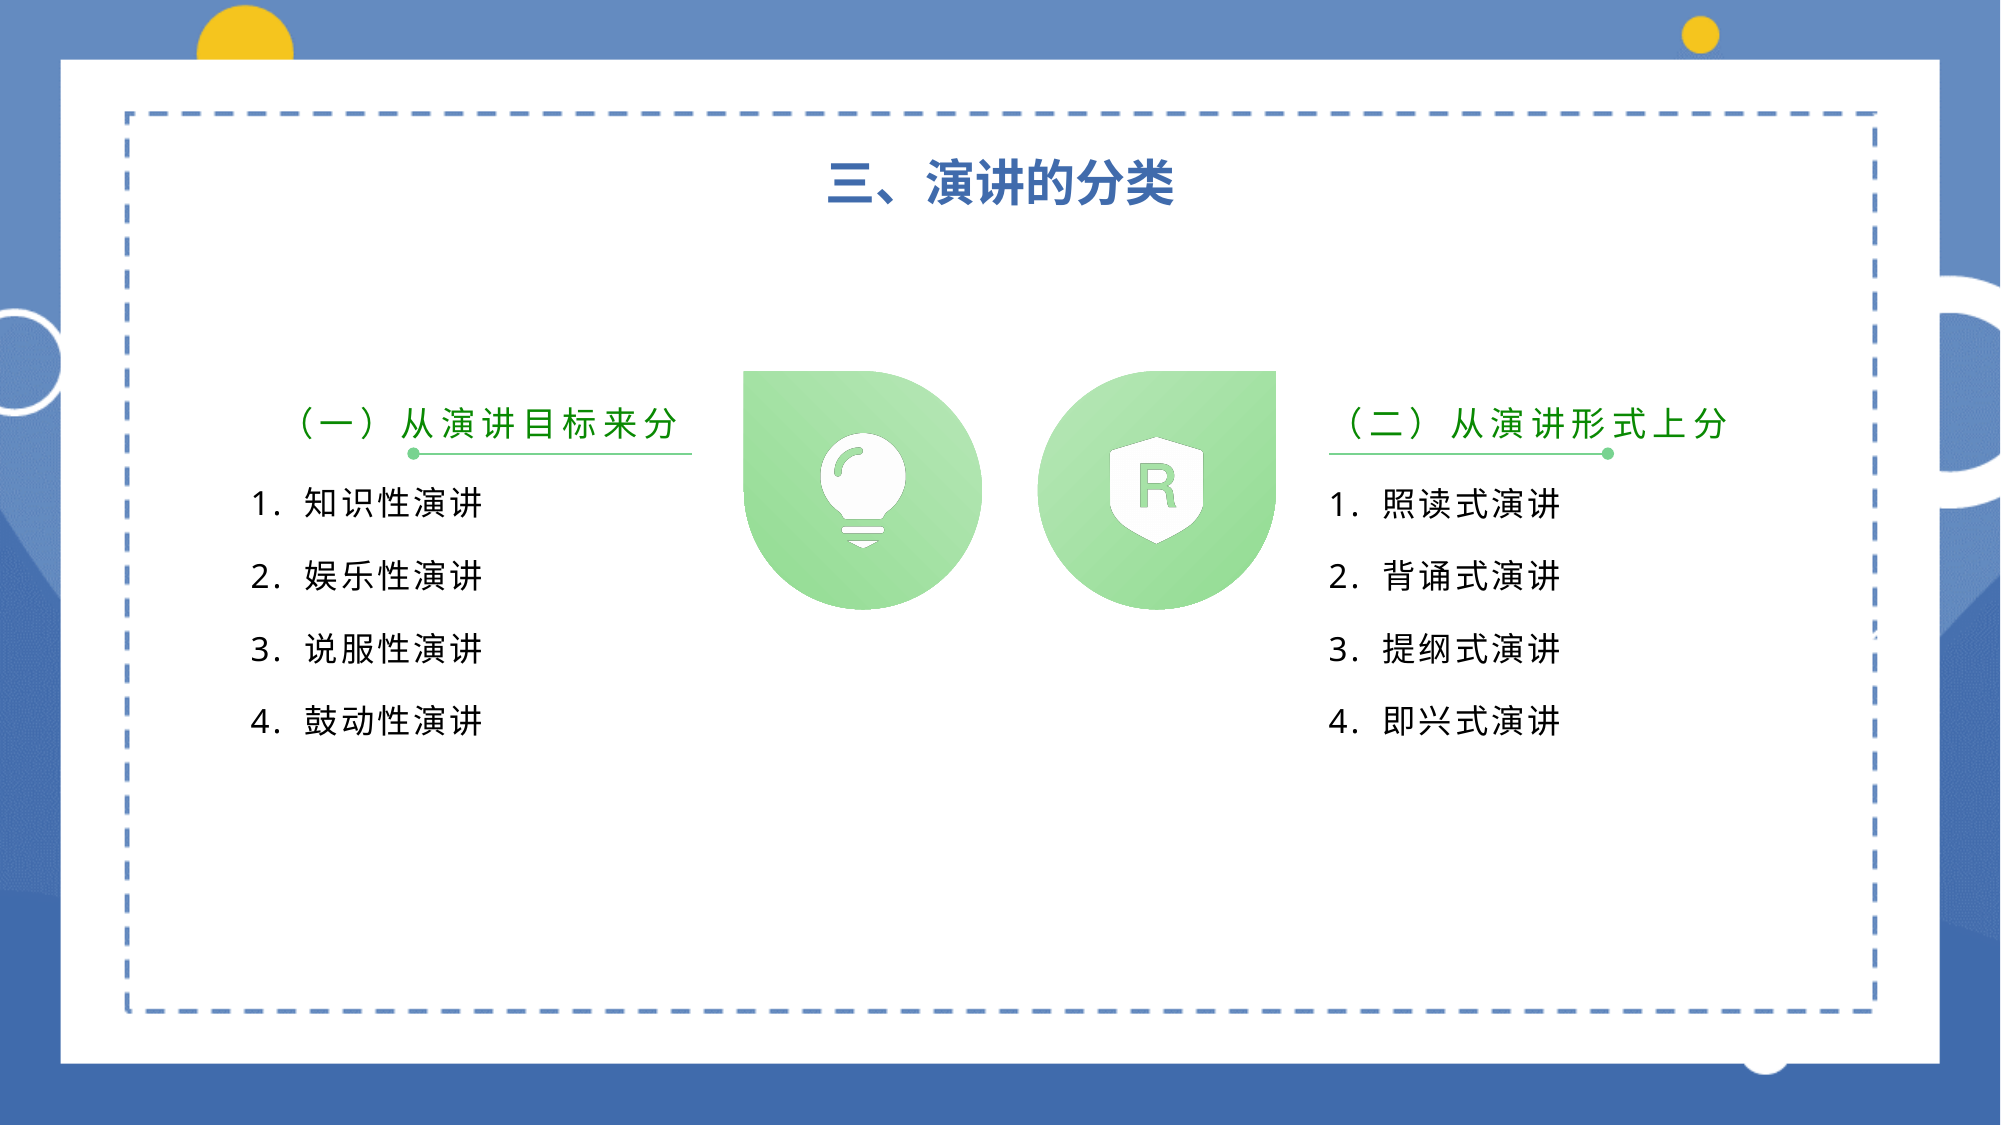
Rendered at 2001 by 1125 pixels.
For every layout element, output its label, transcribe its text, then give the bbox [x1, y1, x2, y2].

text_box [742, 370, 984, 611]
text_box （二）从演讲形式上分 [1314, 394, 1761, 452]
text_box 三、演讲的分类 [810, 144, 1190, 220]
picture [0, 0, 2001, 1125]
text_box 1. 知识性演讲 2. 娱乐性演讲 3. 说服性演讲 4. 鼓动性演讲 [235, 463, 712, 734]
text_box [1036, 370, 1277, 611]
text_box （一）从演讲目标来分 [264, 394, 712, 452]
text_box 1. 照读式演讲 2. 背诵式演讲 3. 提纲式演讲 4. 即兴式演讲 [1313, 463, 1790, 739]
